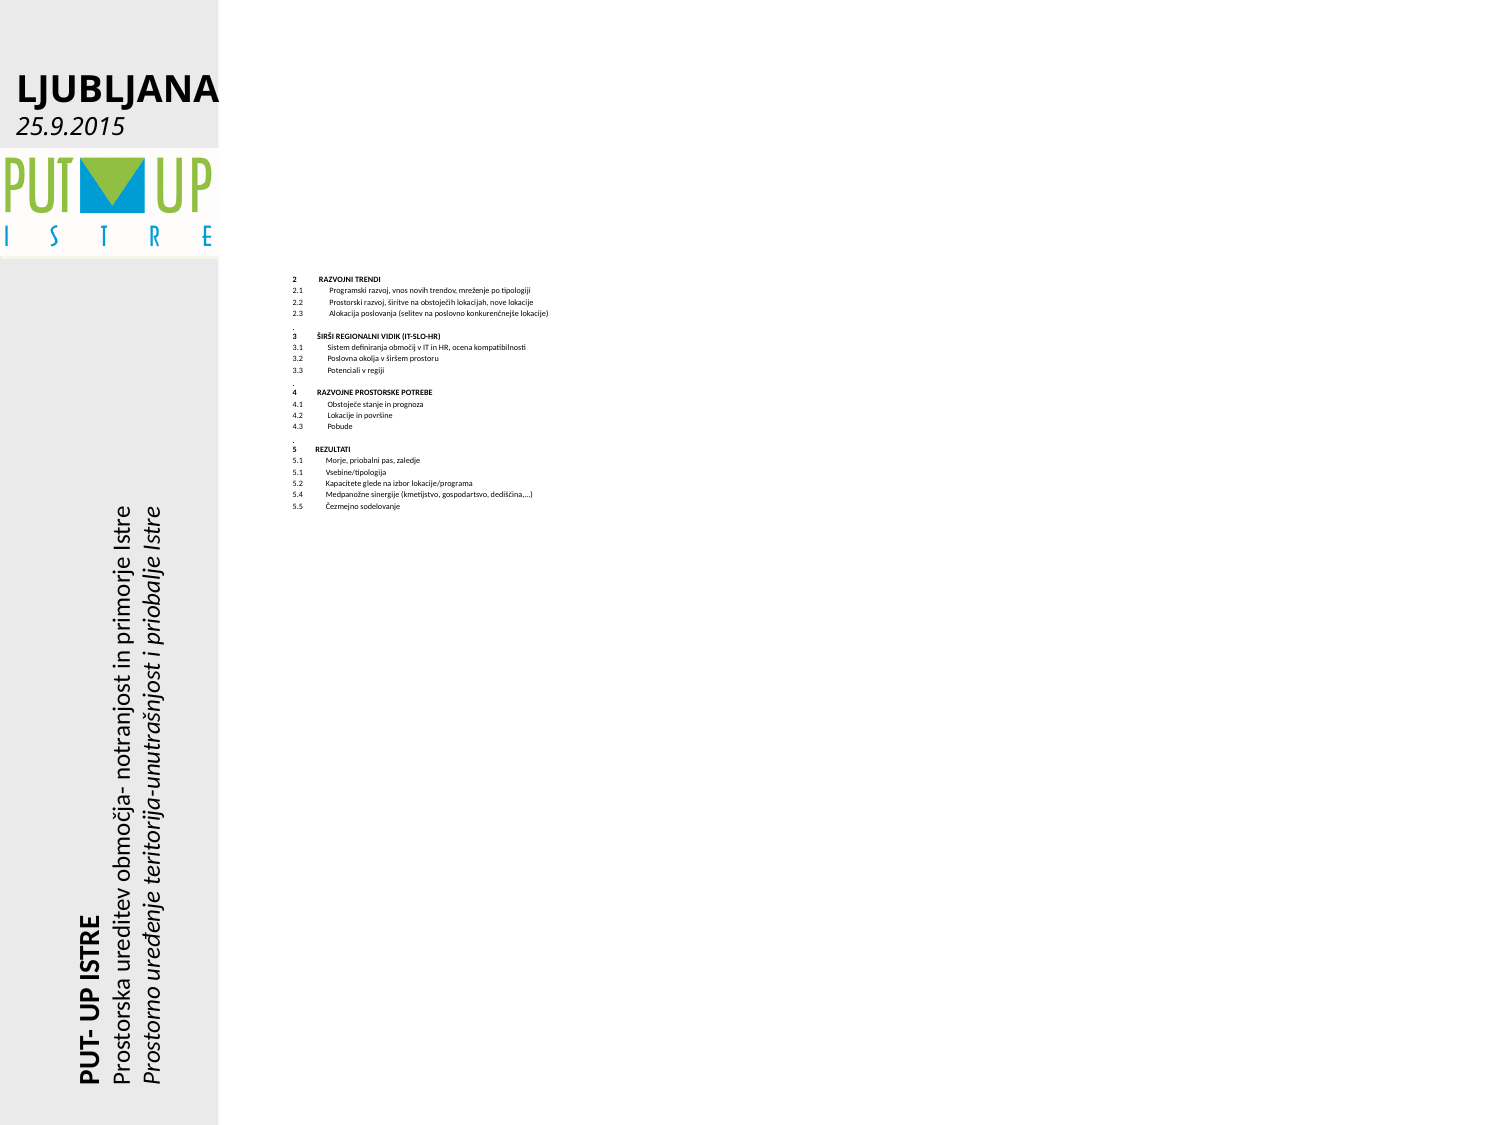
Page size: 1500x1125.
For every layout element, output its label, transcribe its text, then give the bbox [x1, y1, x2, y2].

subtitle 2 RAZVOJNI TRENDI 2.1 Programski razvoj, vnos novih trendov, mreženje po tipologiji 2.2 Prostorski razvoj, širitve na obstoječih lokacijah, nove lokacije 2.3 Alokacija poslovanja (selitev na poslovno konkurenčnejše lokacije) 3 ŠIRŠI REGIONALNI VIDIK (IT-SLO-HR) 3.1 Sistem definiranja območij v IT in HR, ocena kompatibilnosti 3.2 Poslovna okolja v širšem prostoru 3.3 Potenciali v regiji 4 RAZVOJNE PROSTORSKE POTREBE 4.1 Obstoječe stanje in prognoza 4.2 Lokacije in površine 4.3 Pobude 5 REZULTATI 5.1 Morje, priobalni pas, zaledje 5.1 Vsebine/tipologija 5.2 Kapacitete glede na izbor lokacije/programa 5.4 Medpanožne sinergije (kmetijstvo, gospodartsvo, dediščina,...) 5.5 Čezmejno sodelovanje [277, 255, 1328, 543]
picture [0, 148, 219, 256]
